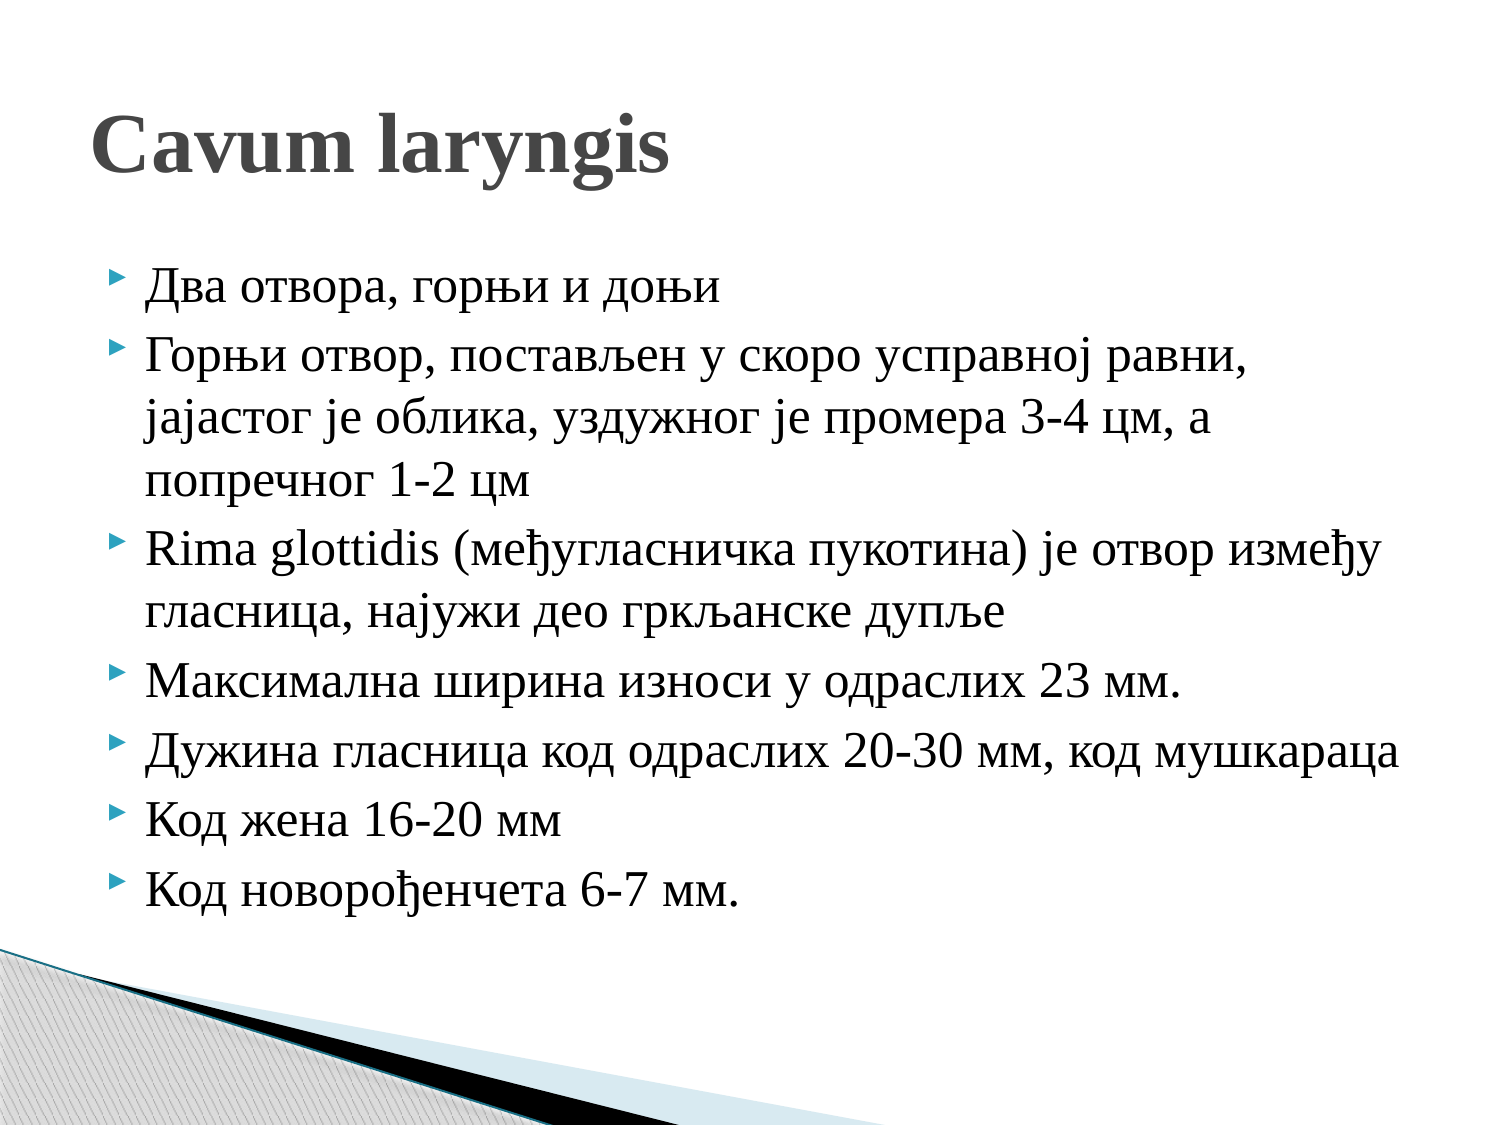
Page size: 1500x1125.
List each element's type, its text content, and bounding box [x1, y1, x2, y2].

title Cavum laryngis [75, 45, 1425, 233]
list Два отвора, горњи и доњи Горњи отвор, постављен у скоро усправној равни, јајастог је облика, уздужног је промера 3-4 цм, а попречног 1-2 цм Rima glottidis (међугласничка пукотина) је отвор између гласница, најужи део гркљанске дупље Максимална ширина износи у одраслих 23 мм. Дужина гласница код одраслих 20-30 мм, код мушкараца Код жена 16-20 мм Код новорођенчета 6-7 мм. [75, 243, 1425, 986]
